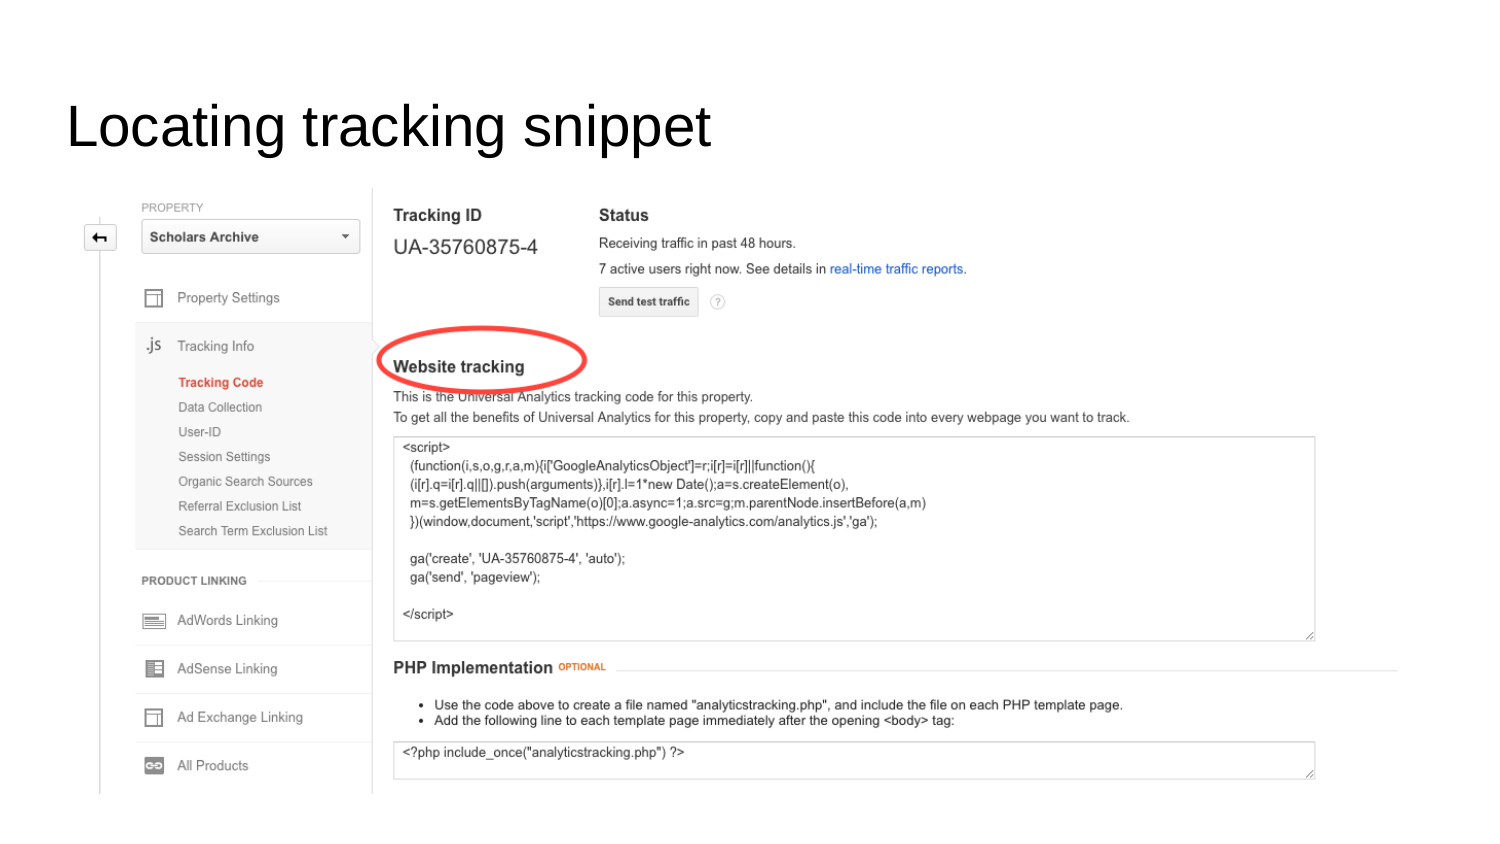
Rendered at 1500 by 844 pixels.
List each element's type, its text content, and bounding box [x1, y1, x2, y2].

picture [50, 188, 1450, 794]
title Locating tracking snippet [51, 72, 1449, 167]
